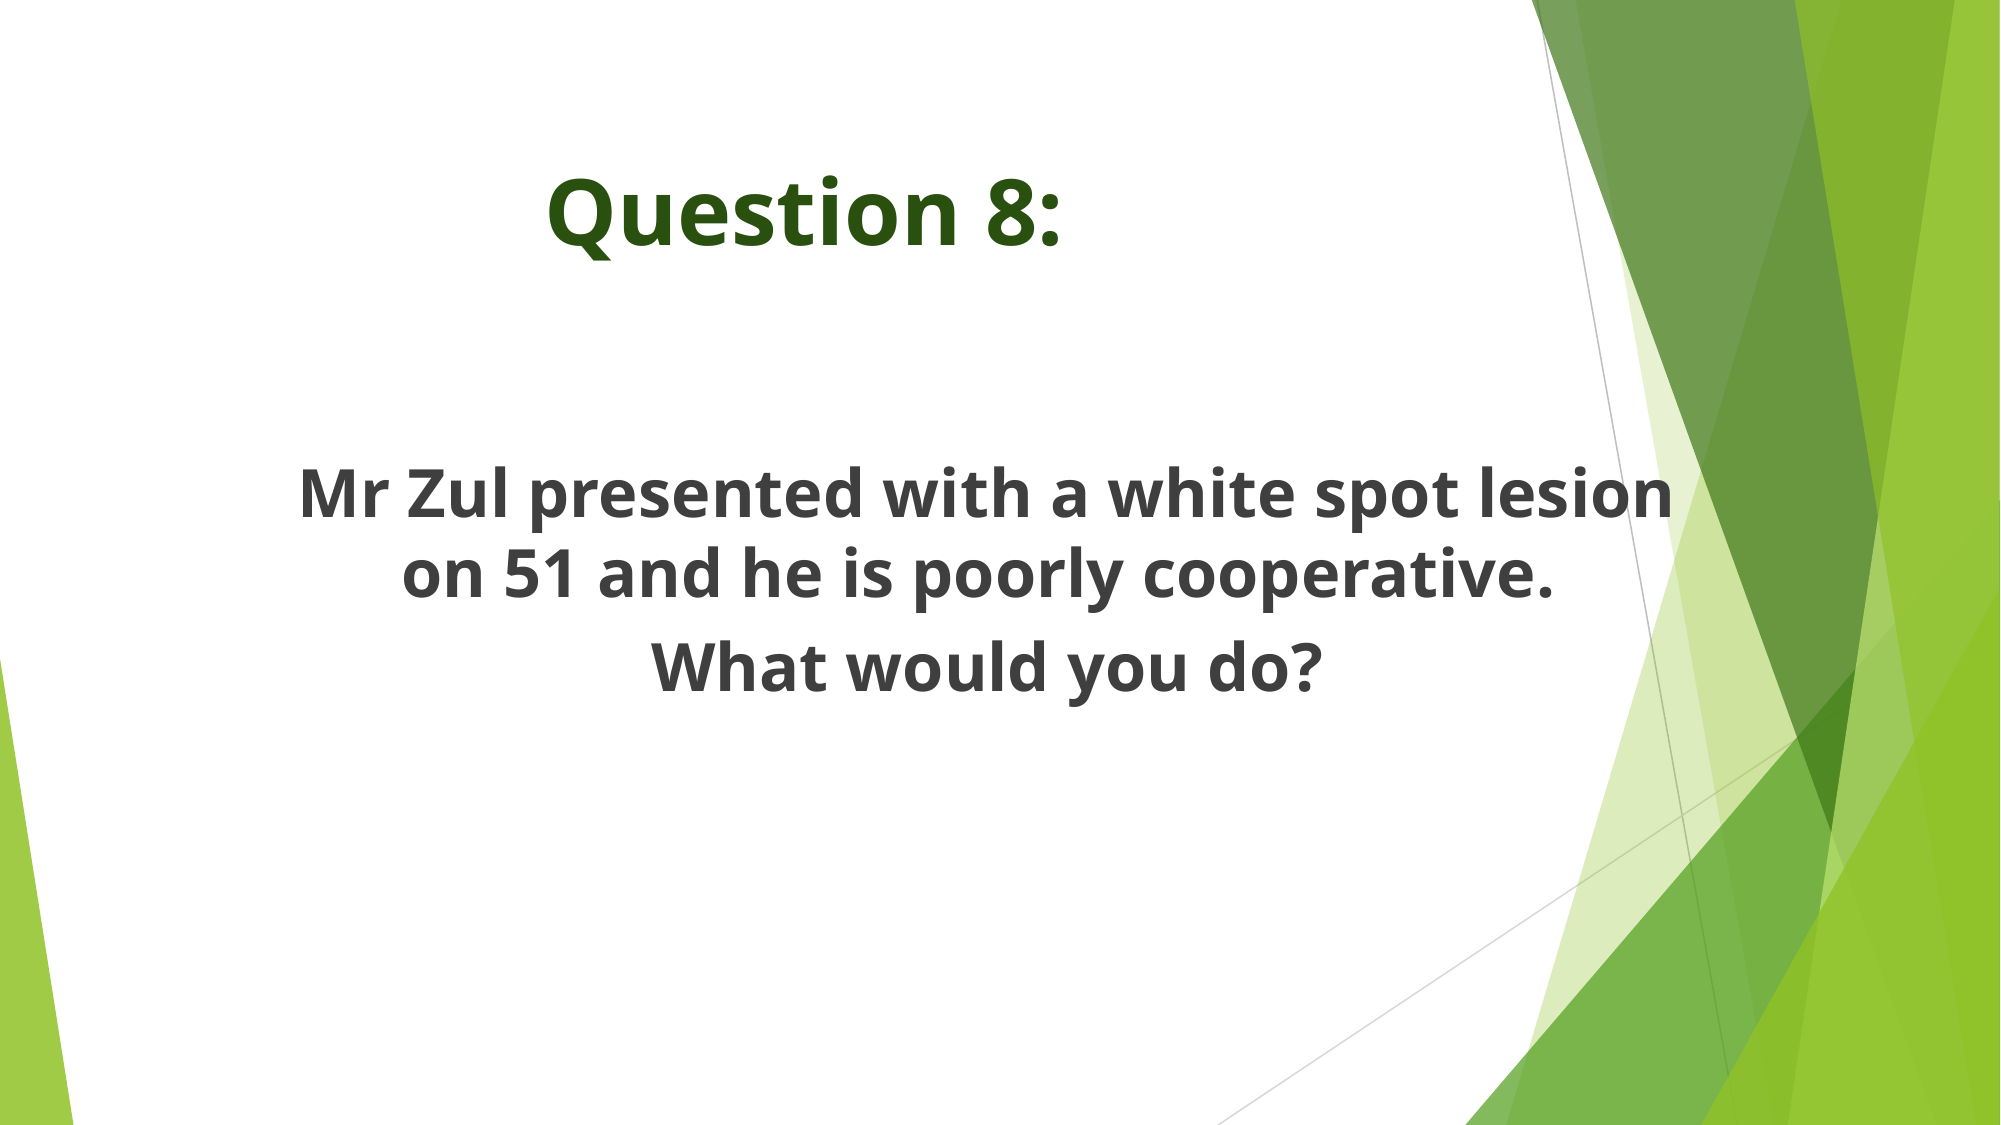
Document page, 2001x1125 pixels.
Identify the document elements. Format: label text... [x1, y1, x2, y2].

title Question 8: [111, 99, 1522, 317]
list Mr Zul presented with a white spot lesion on 51 and he is poorly cooperative. What would you do? [253, 349, 1721, 1005]
